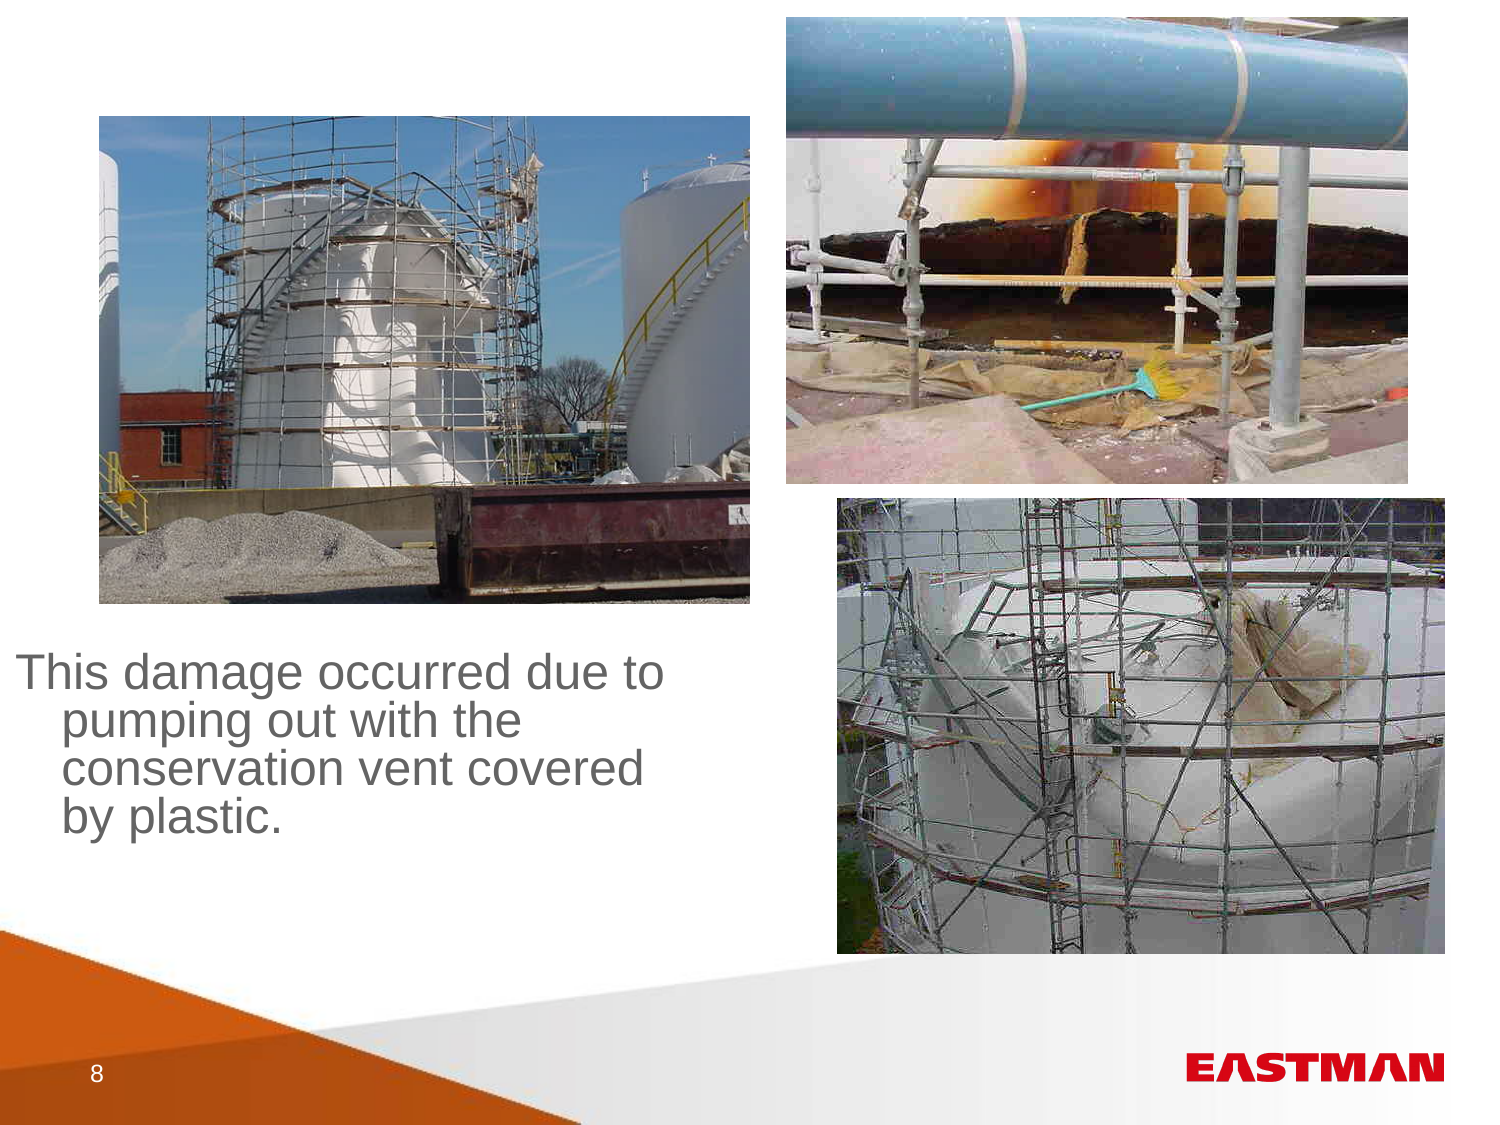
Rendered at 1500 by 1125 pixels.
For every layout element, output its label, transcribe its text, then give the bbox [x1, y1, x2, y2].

picture [0, 498, 1500, 1125]
list This damage occurred due to pumping out with the conservation vent covered by plastic. [0, 643, 709, 981]
slide_number 8 [75, 1042, 150, 1103]
picture [786, 16, 1408, 484]
picture [99, 116, 750, 605]
